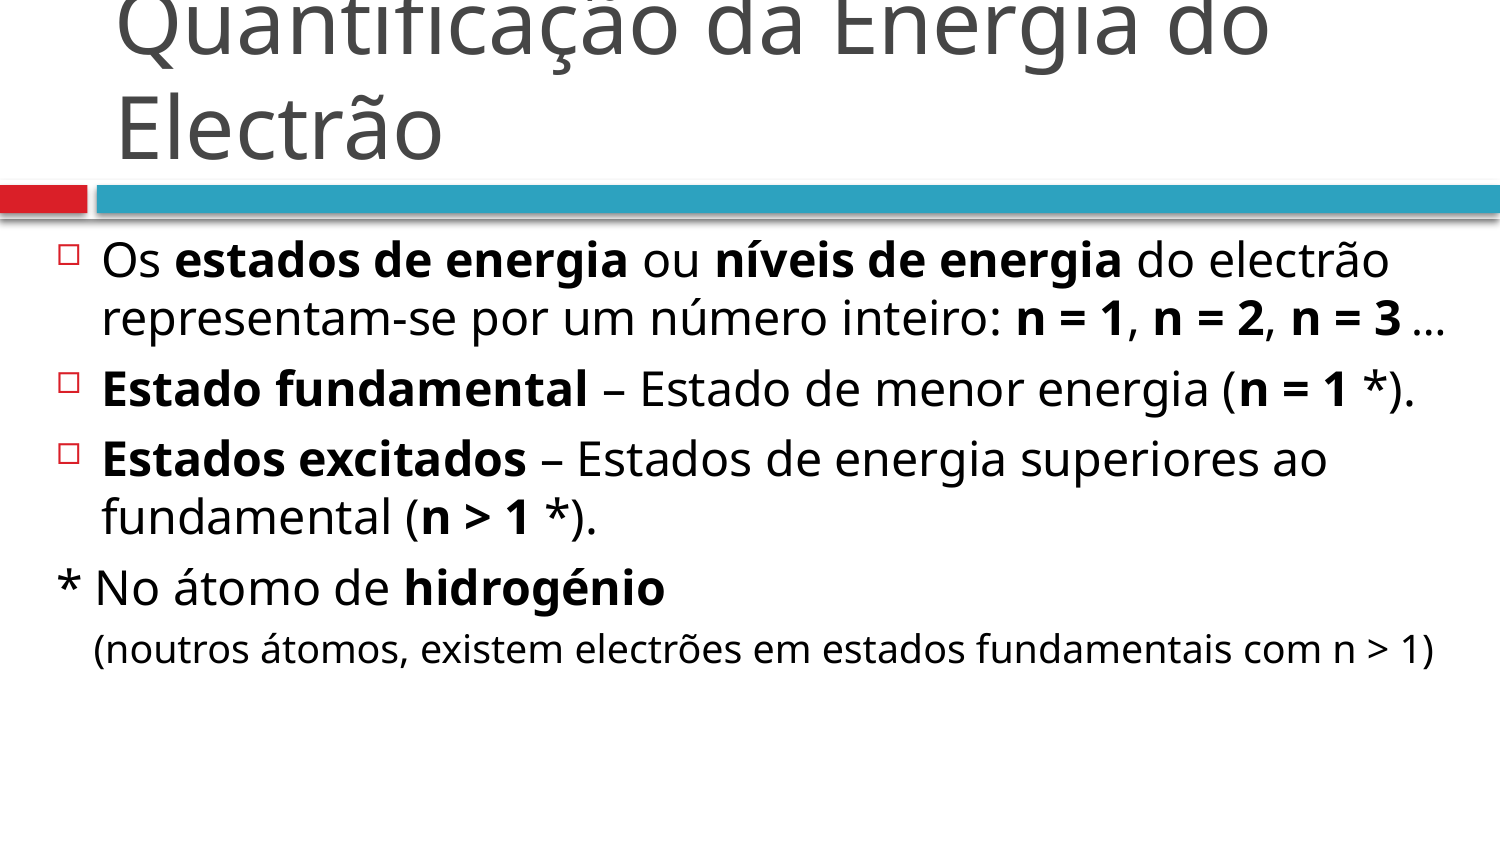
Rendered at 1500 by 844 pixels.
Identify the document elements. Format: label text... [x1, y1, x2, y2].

list Os estados de energia ou níveis de energia do electrão representam-se por um número inteiro: n = 1, n = 2, n = 3 … Estado fundamental – Estado de menor energia (n = 1 *). Estados excitados – Estados de energia superiores ao fundamental (n > 1 *). * No átomo de hidrogénio (noutros átomos, existem electrões em estados fundamentais com n > 1) [41, 221, 1500, 759]
title Quantificação da Energia do Electrão [99, 19, 1483, 185]
